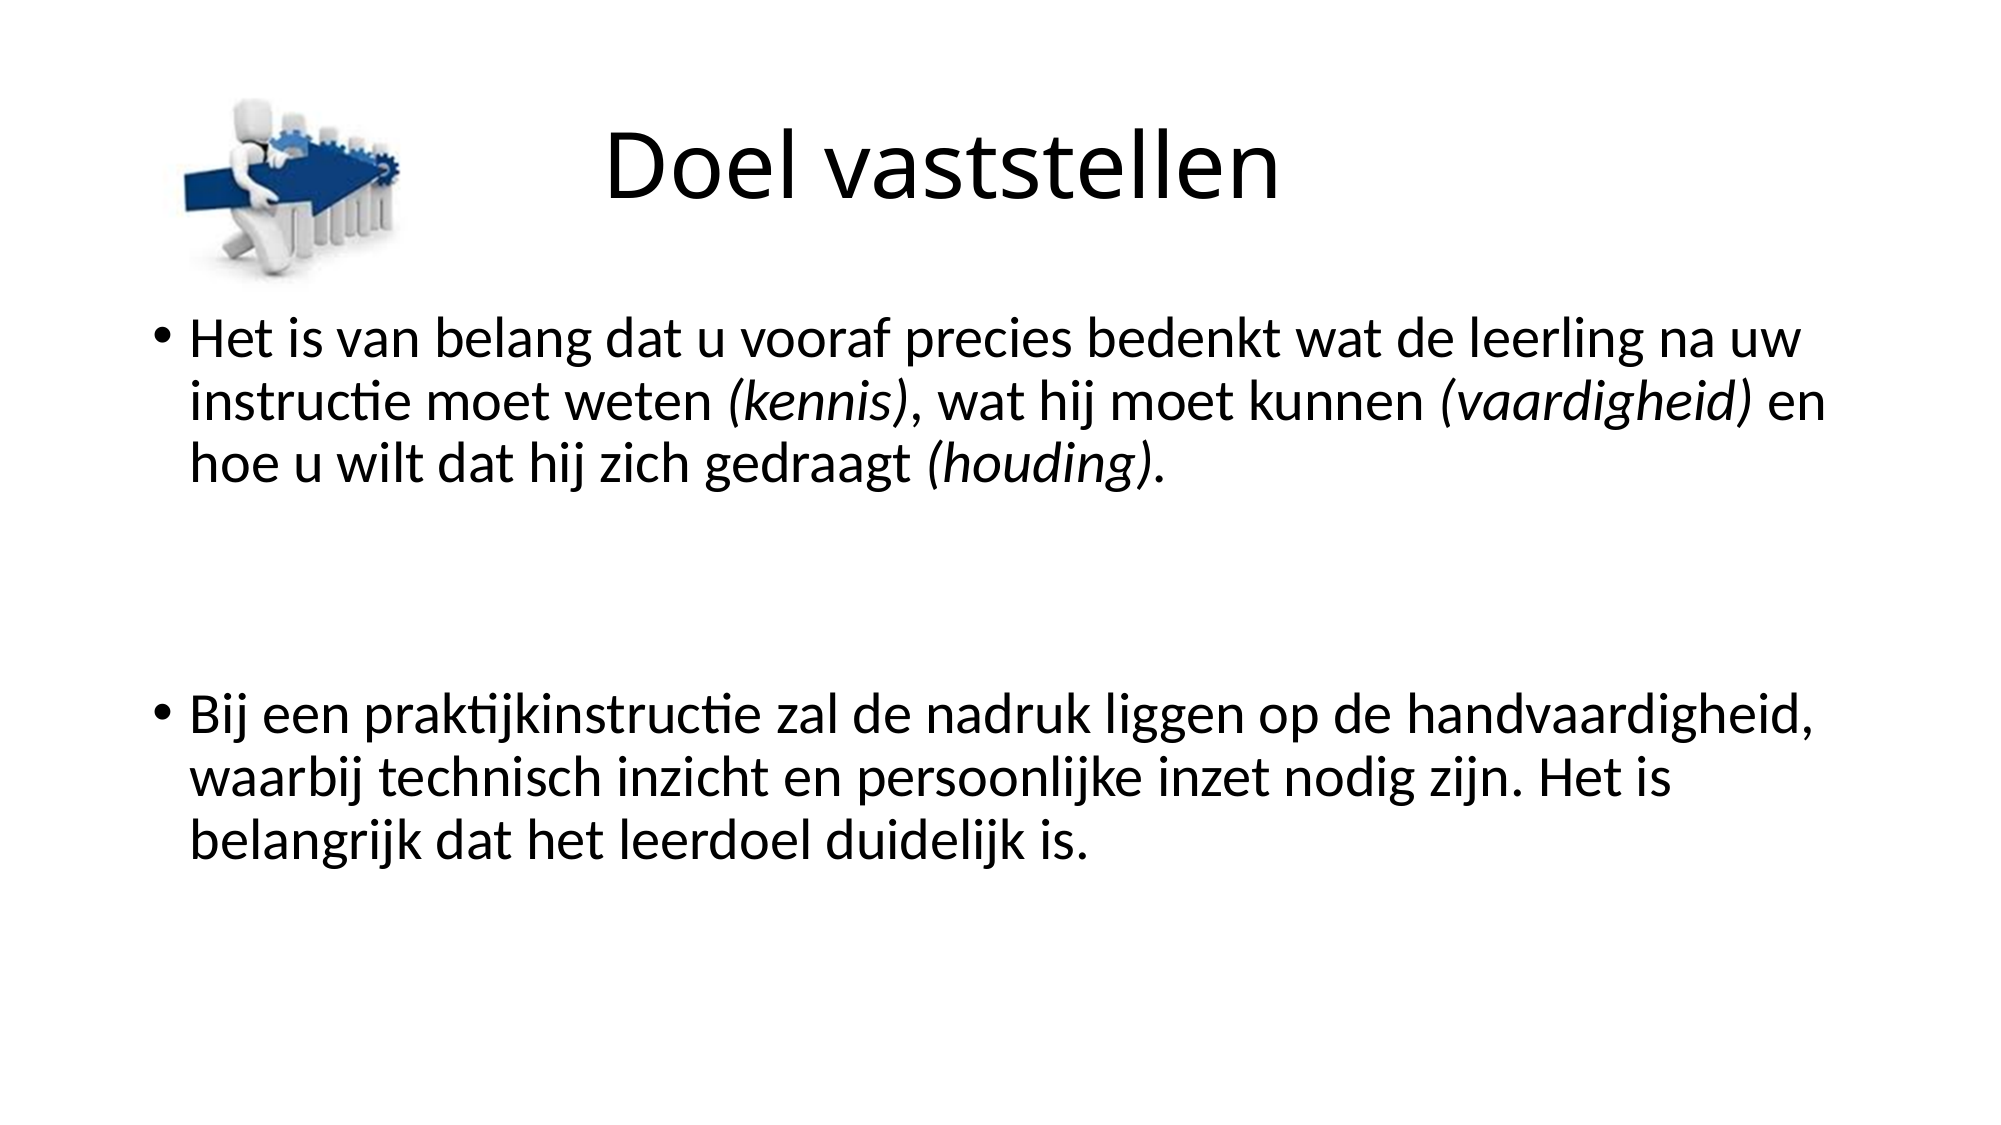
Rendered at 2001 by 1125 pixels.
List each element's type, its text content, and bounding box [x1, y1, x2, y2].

picture [137, 85, 446, 300]
title Doel vaststellen [137, 59, 1863, 278]
list Het is van belang dat u vooraf precies bedenkt wat de leerling na uw instructie moet weten (kennis), wat hij moet kunnen (vaardigheid) en hoe u wilt dat hij zich gedraagt (houding). Bij een praktijkinstructie zal de nadruk liggen op de handvaardigheid, waarbij technisch inzicht en persoonlijke inzet nodig zijn. Het is belangrijk dat het leerdoel duidelijk is. [137, 299, 1863, 1014]
